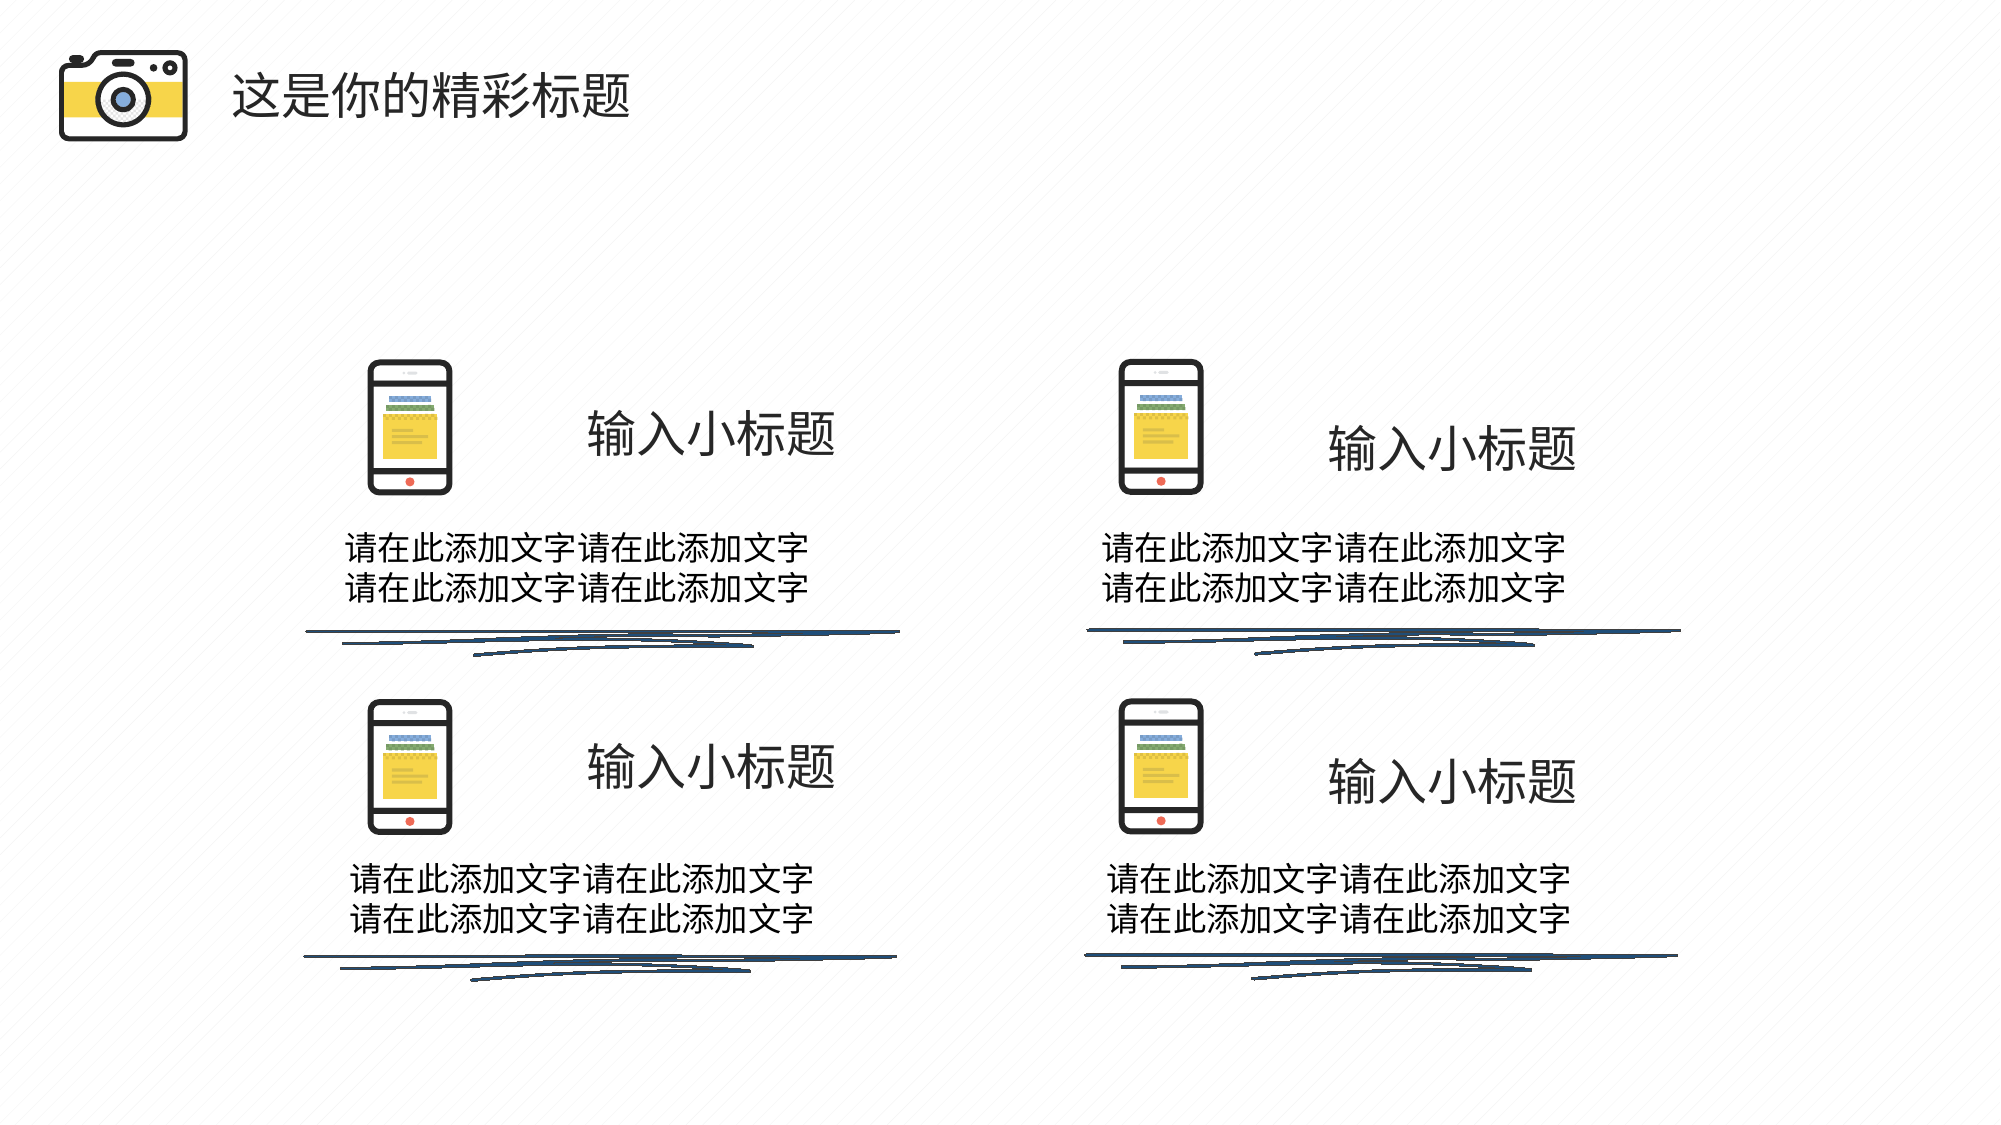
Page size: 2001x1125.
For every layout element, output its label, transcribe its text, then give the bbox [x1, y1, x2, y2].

text_box 请在此添加文字请在此添加文字请在此添加文字请在此添加文字 [1091, 851, 1606, 946]
picture [367, 358, 453, 496]
text_box 输入小标题 [571, 394, 898, 470]
text_box [303, 954, 897, 982]
text_box [1084, 953, 1678, 981]
text_box [1086, 628, 1681, 656]
picture [367, 698, 453, 835]
text_box [305, 630, 900, 657]
text_box 请在此添加文字请在此添加文字请在此添加文字请在此添加文字 [334, 851, 849, 946]
picture [1118, 358, 1204, 495]
text_box 输入小标题 [1313, 743, 1639, 818]
text_box 这是你的精彩标题 [217, 57, 689, 133]
text_box 请在此添加文字请在此添加文字请在此添加文字请在此添加文字 [1086, 519, 1601, 615]
text_box 输入小标题 [1313, 409, 1639, 485]
picture [59, 49, 189, 141]
picture [1118, 697, 1204, 835]
text_box 请在此添加文字请在此添加文字请在此添加文字请在此添加文字 [329, 519, 844, 615]
text_box 输入小标题 [571, 727, 898, 803]
